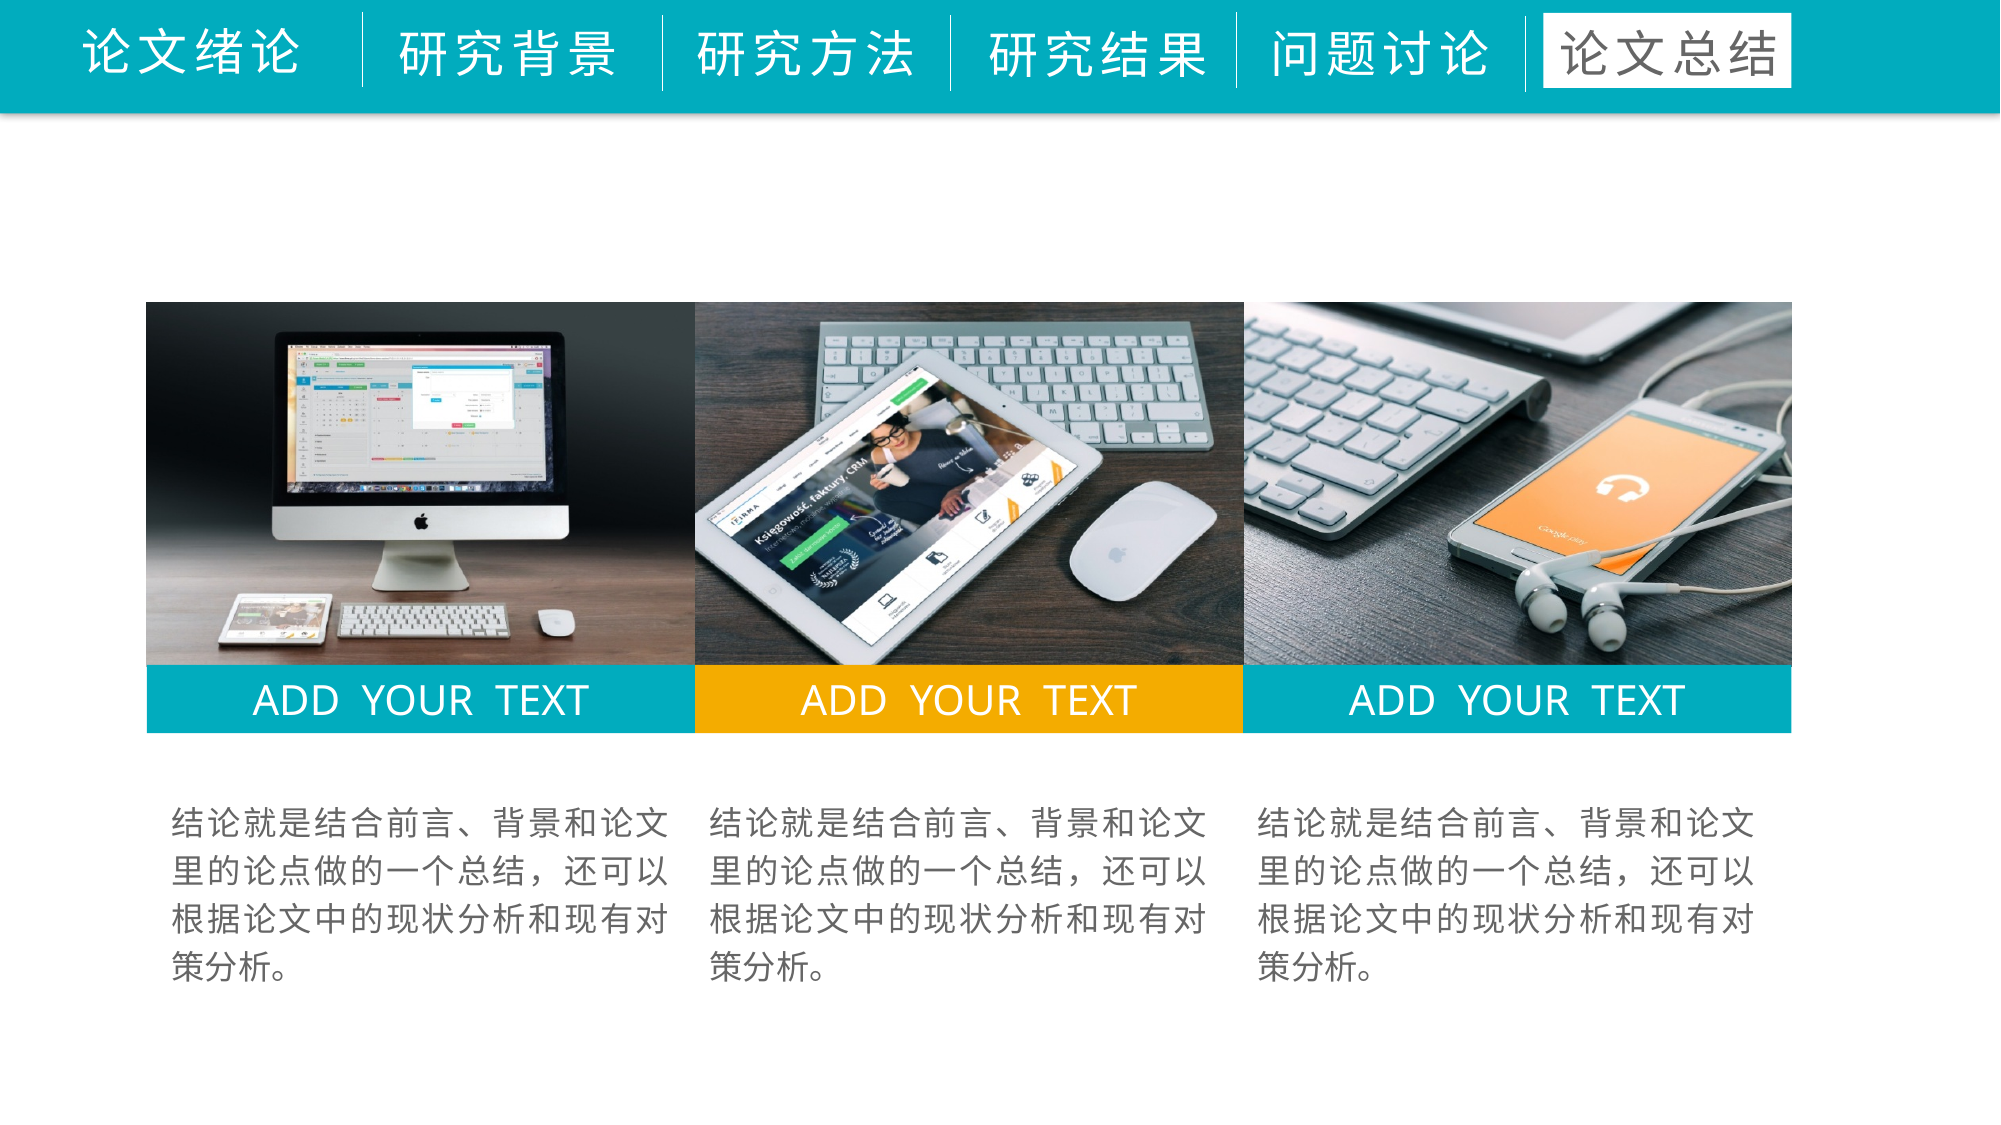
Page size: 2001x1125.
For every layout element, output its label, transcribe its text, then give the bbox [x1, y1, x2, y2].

text_box 结论就是结合前言、背景和论文里的论点做的一个总结，还可以根据论文中的现状分析和现有对策分析。 [157, 786, 685, 994]
text_box 结论就是结合前言、背景和论文里的论点做的一个总结，还可以根据论文中的现状分析和现有对策分析。 [694, 786, 1223, 994]
text_box ADD YOUR TEXT [146, 667, 694, 734]
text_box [0, 0, 2000, 114]
text_box 结论就是结合前言、背景和论文里的论点做的一个总结，还可以根据论文中的现状分析和现有对策分析。 [1243, 786, 1771, 994]
text_box ADD YOUR TEXT [1242, 667, 1792, 734]
text_box ADD YOUR TEXT [694, 667, 1242, 734]
picture [146, 302, 1792, 667]
